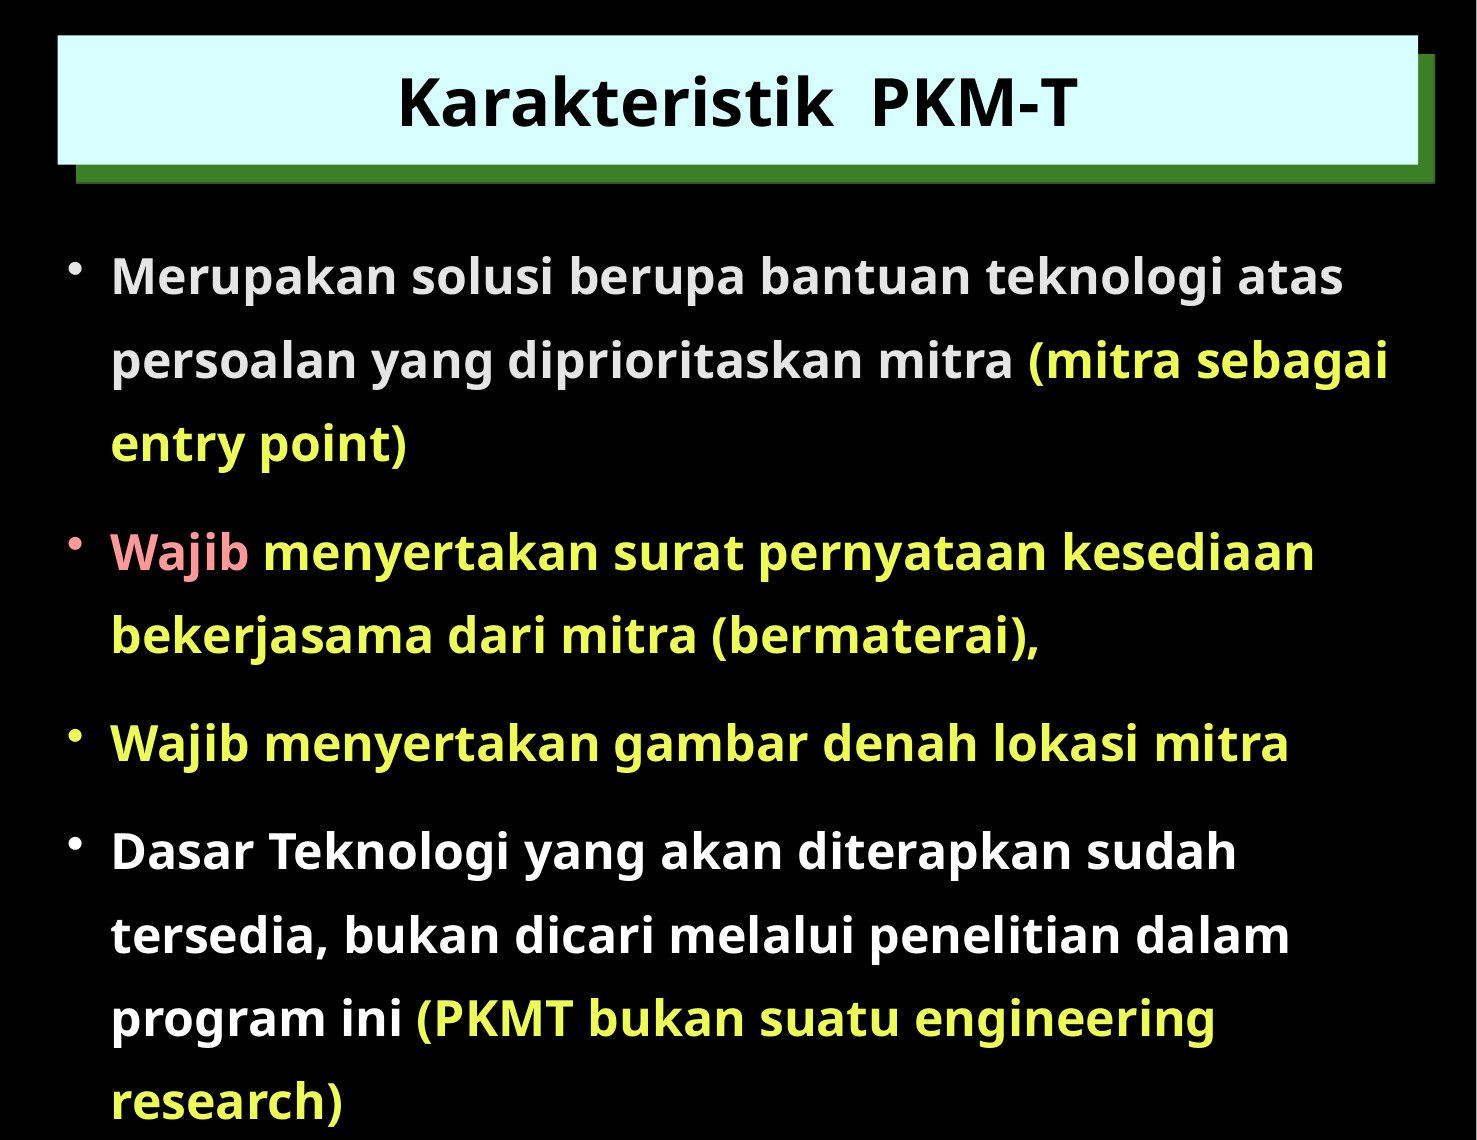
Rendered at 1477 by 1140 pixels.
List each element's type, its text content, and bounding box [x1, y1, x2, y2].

text_box Merupakan solusi berupa bantuan teknologi atas persoalan yang diprioritaskan mitra (mitra sebagai entry point) Wajib menyertakan surat pernyataan kesediaan bekerjasama dari mitra (bermaterai), Wajib menyertakan gambar denah lokasi mitra Dasar Teknologi yang akan diterapkan sudah tersedia, bukan dicari melalui penelitian dalam program ini (PKMT bukan suatu engineering research) [52, 214, 1436, 1138]
text_box Karakteristik PKM-T [57, 35, 1419, 165]
